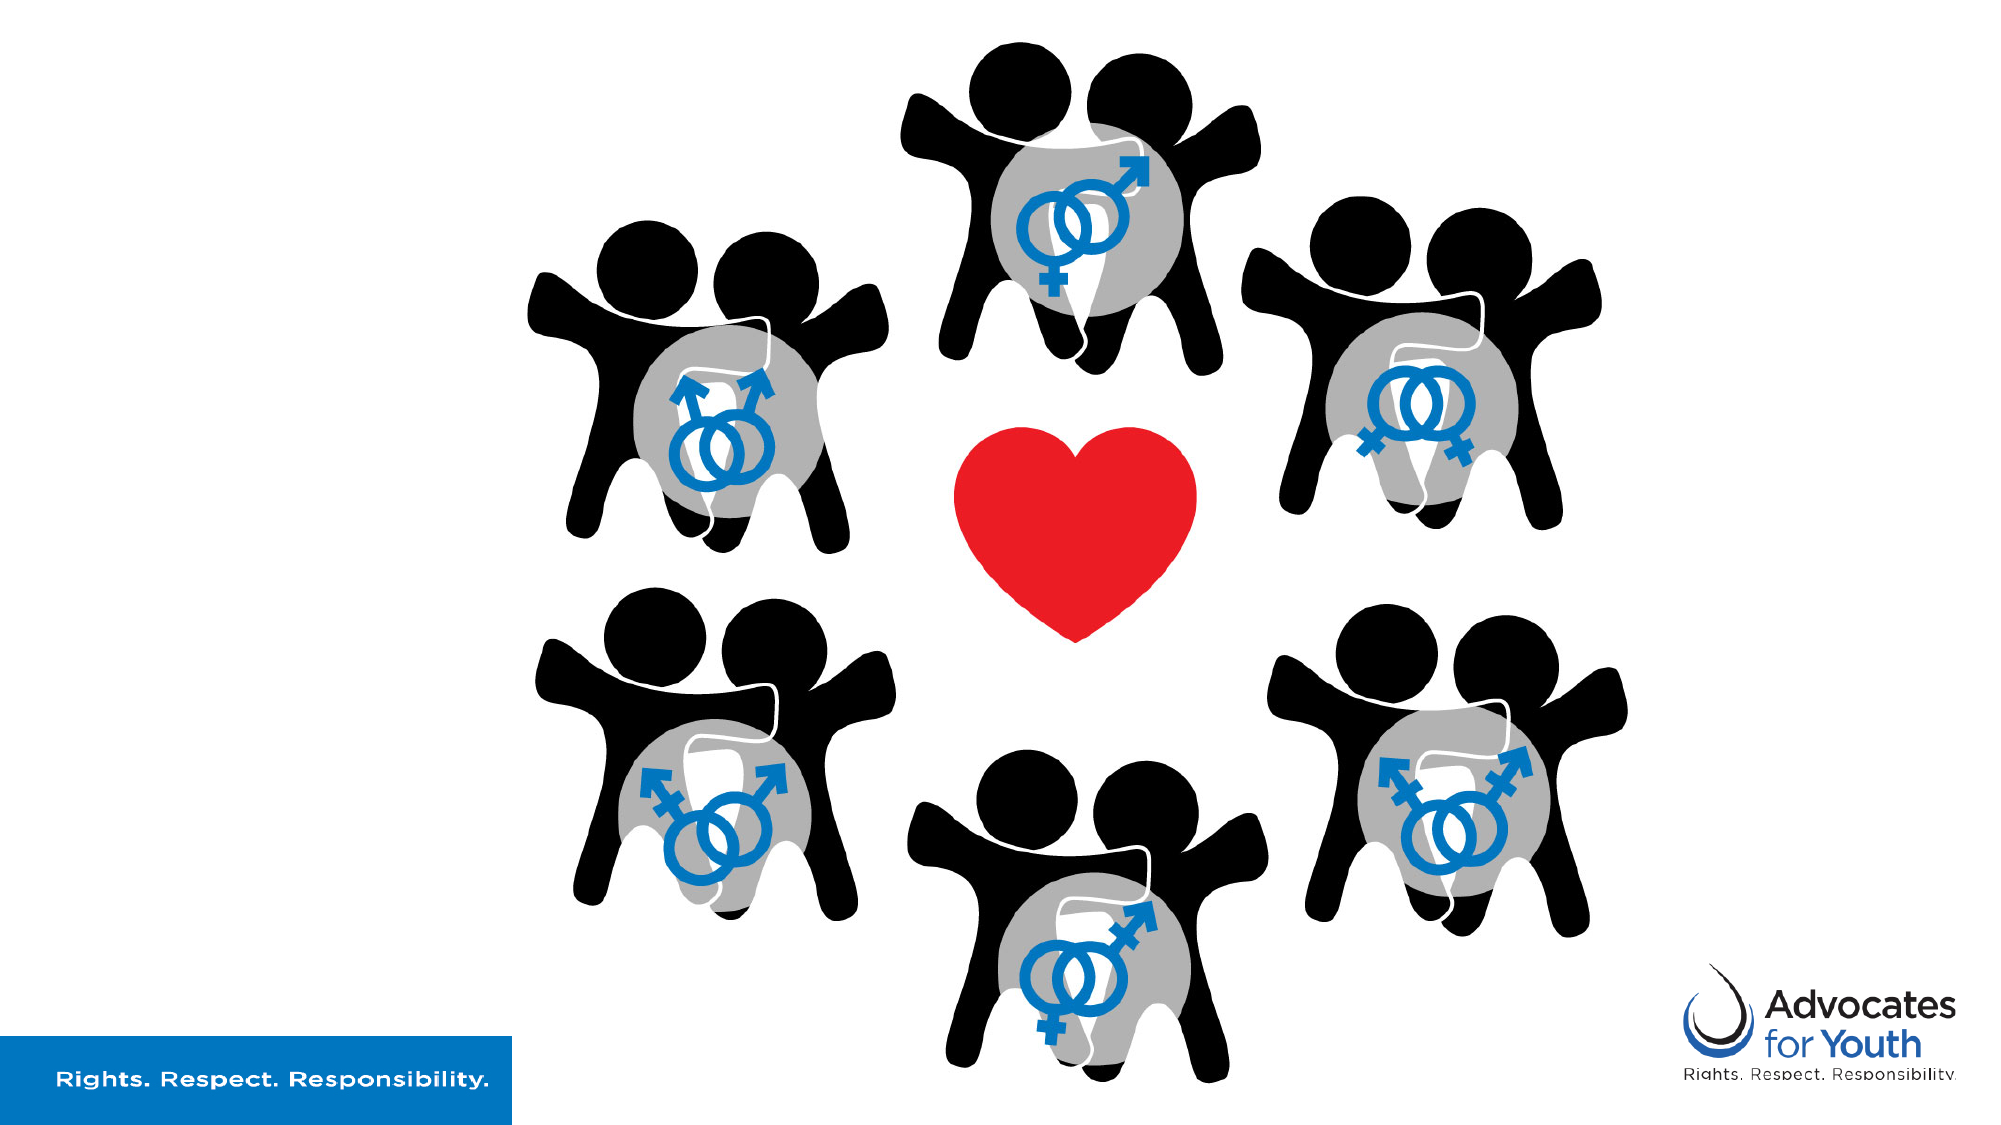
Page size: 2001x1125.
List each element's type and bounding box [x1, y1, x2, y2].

picture [0, 0, 1638, 1125]
picture [1683, 963, 1956, 1080]
